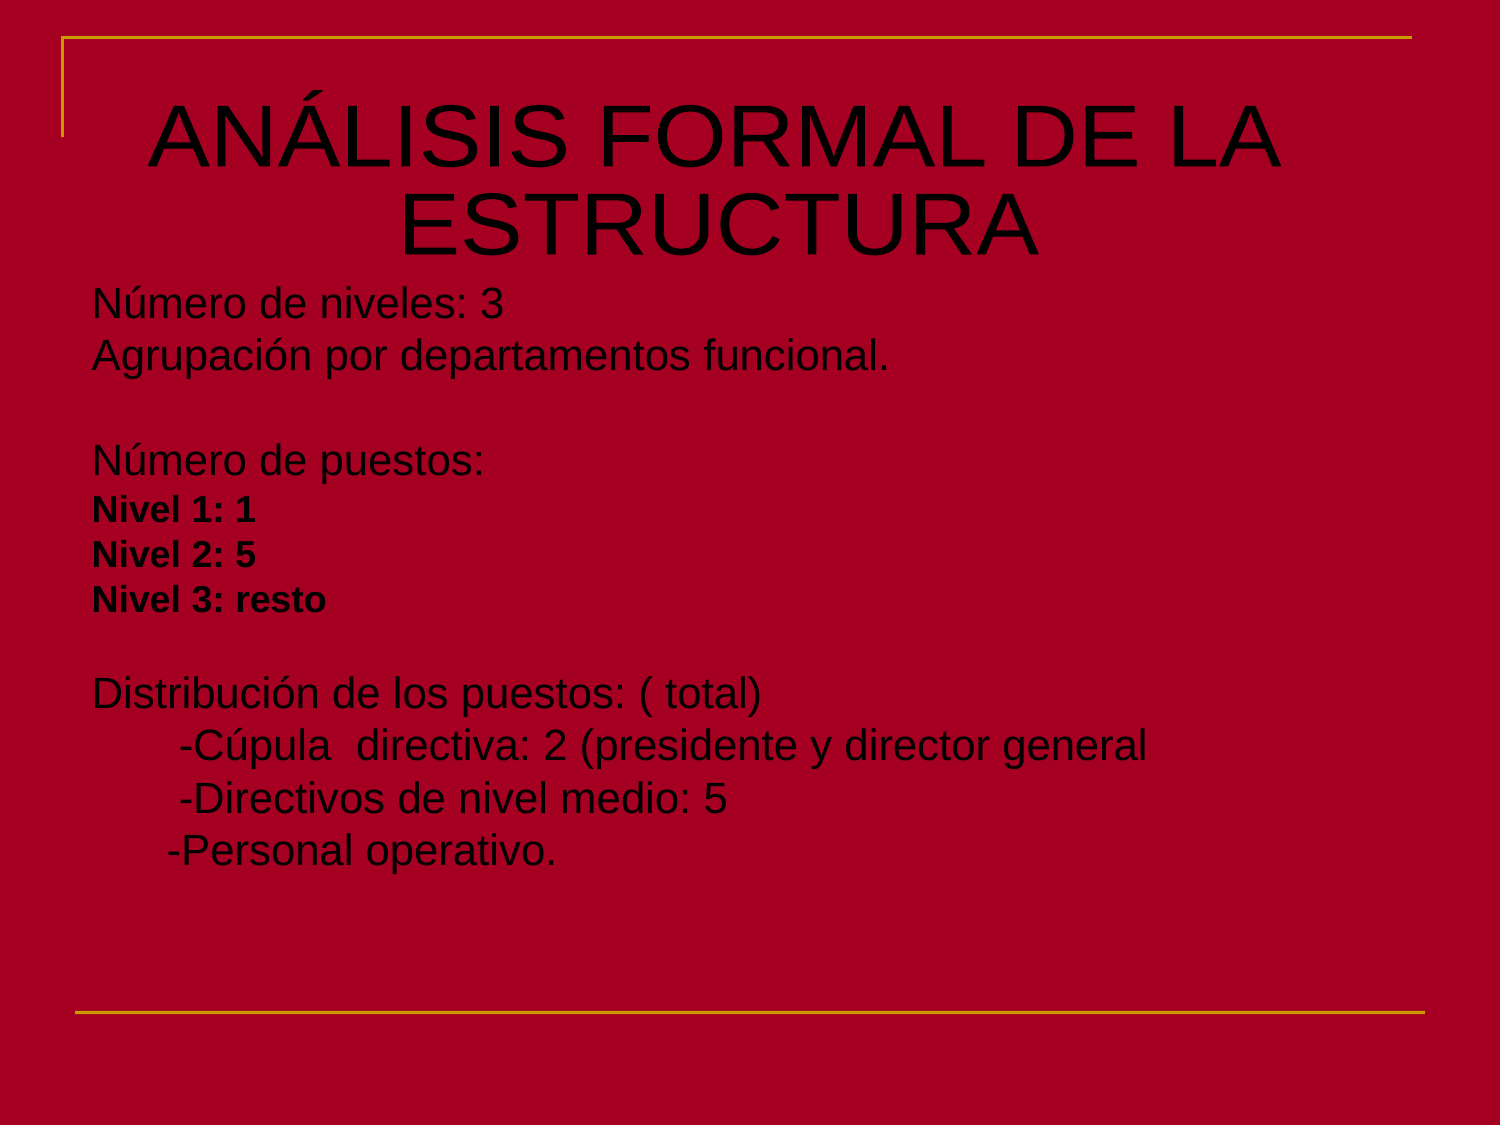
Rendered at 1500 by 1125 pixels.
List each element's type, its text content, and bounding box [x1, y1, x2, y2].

text_box Número de niveles: 3 Agrupación por departamentos funcional. Número de puestos: Nivel 1: 1 Nivel 2: 5 Nivel 3: resto Distribución de los puestos: ( total) -Cúpula directiva: 2 (presidente y director general -Directivos de nivel medio: 5 -Personal operativo. [76, 267, 1292, 882]
